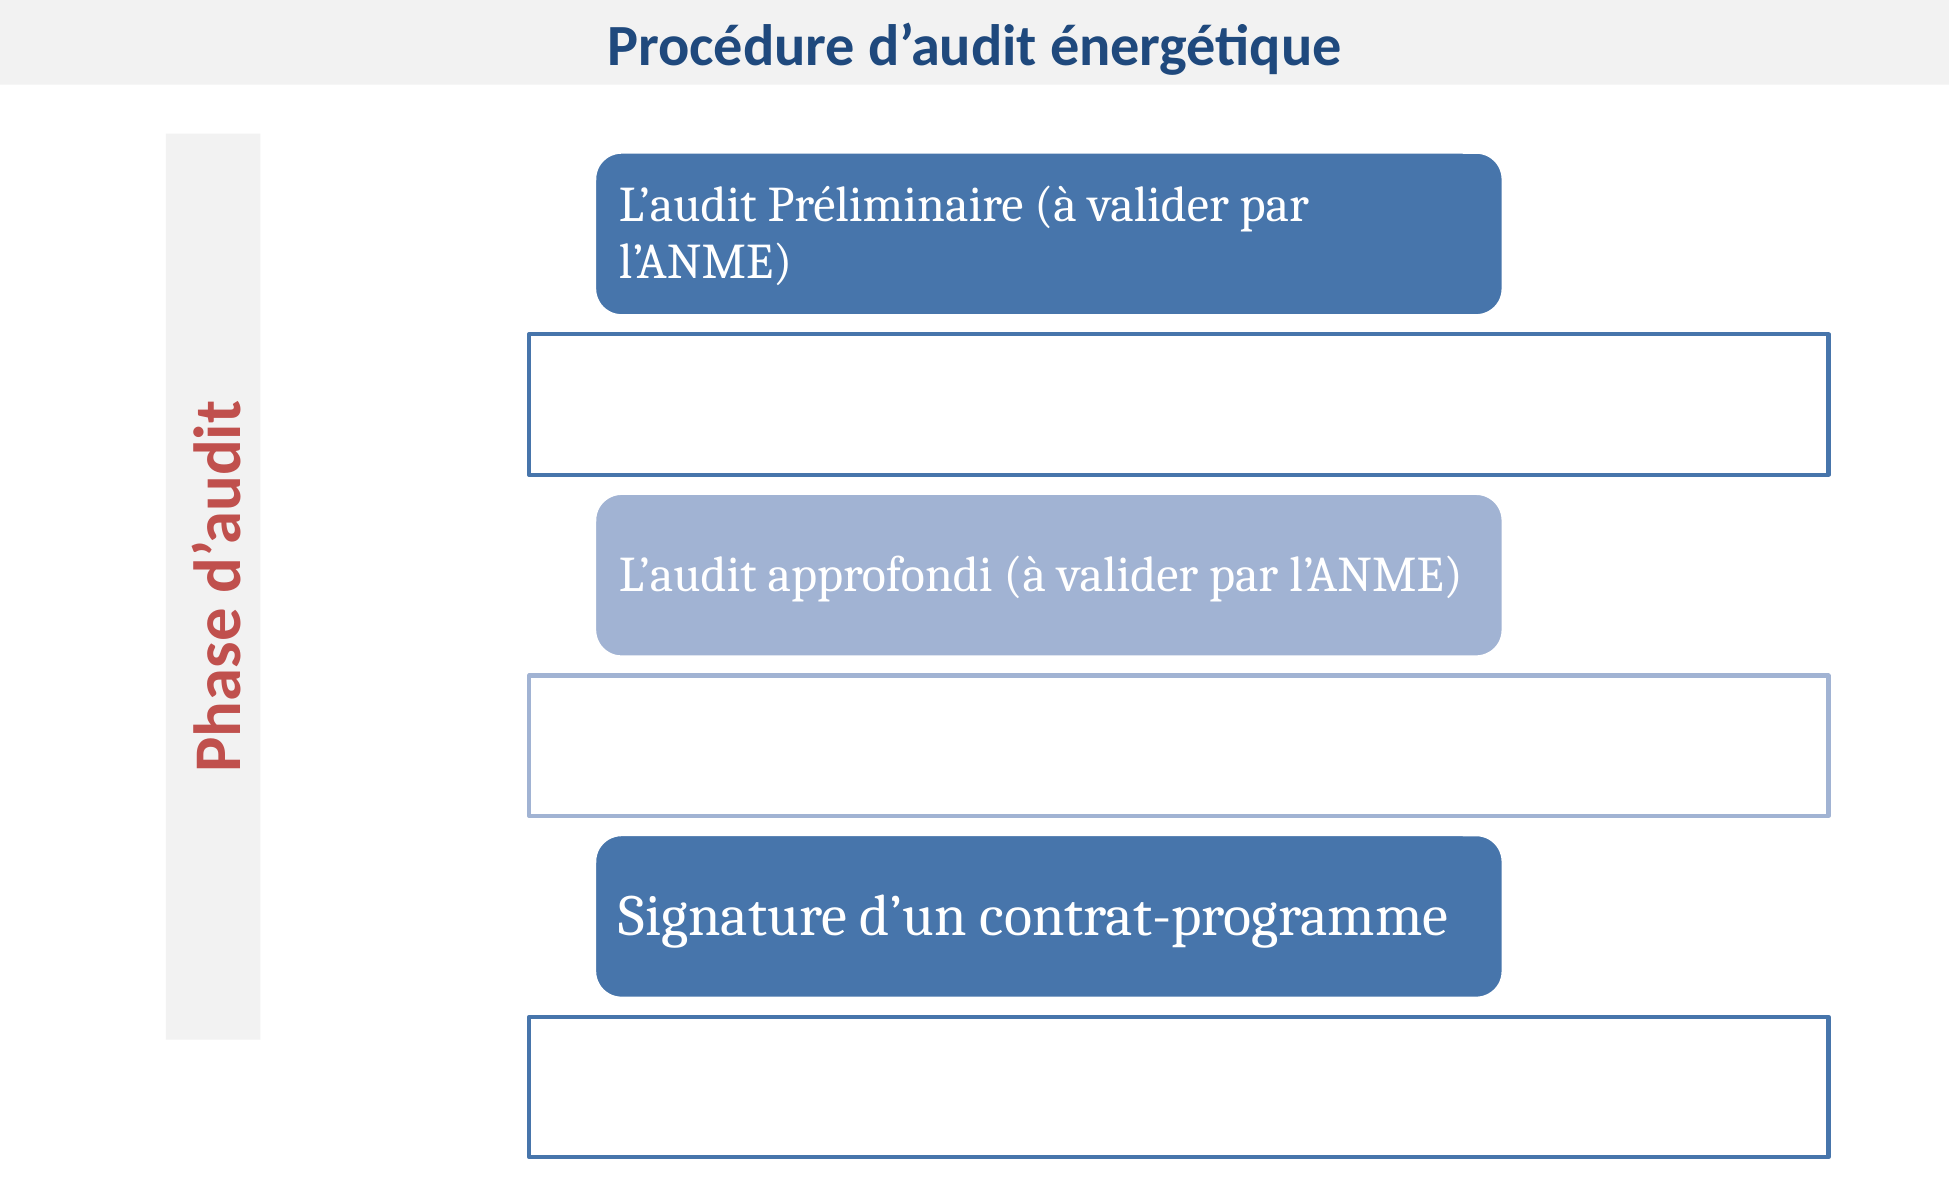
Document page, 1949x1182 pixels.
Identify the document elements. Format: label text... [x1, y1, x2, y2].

text_box Procédure d’audit énergétique [0, 0, 1949, 85]
text_box Phase d’audit [165, 133, 261, 1040]
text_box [528, 133, 1829, 1158]
